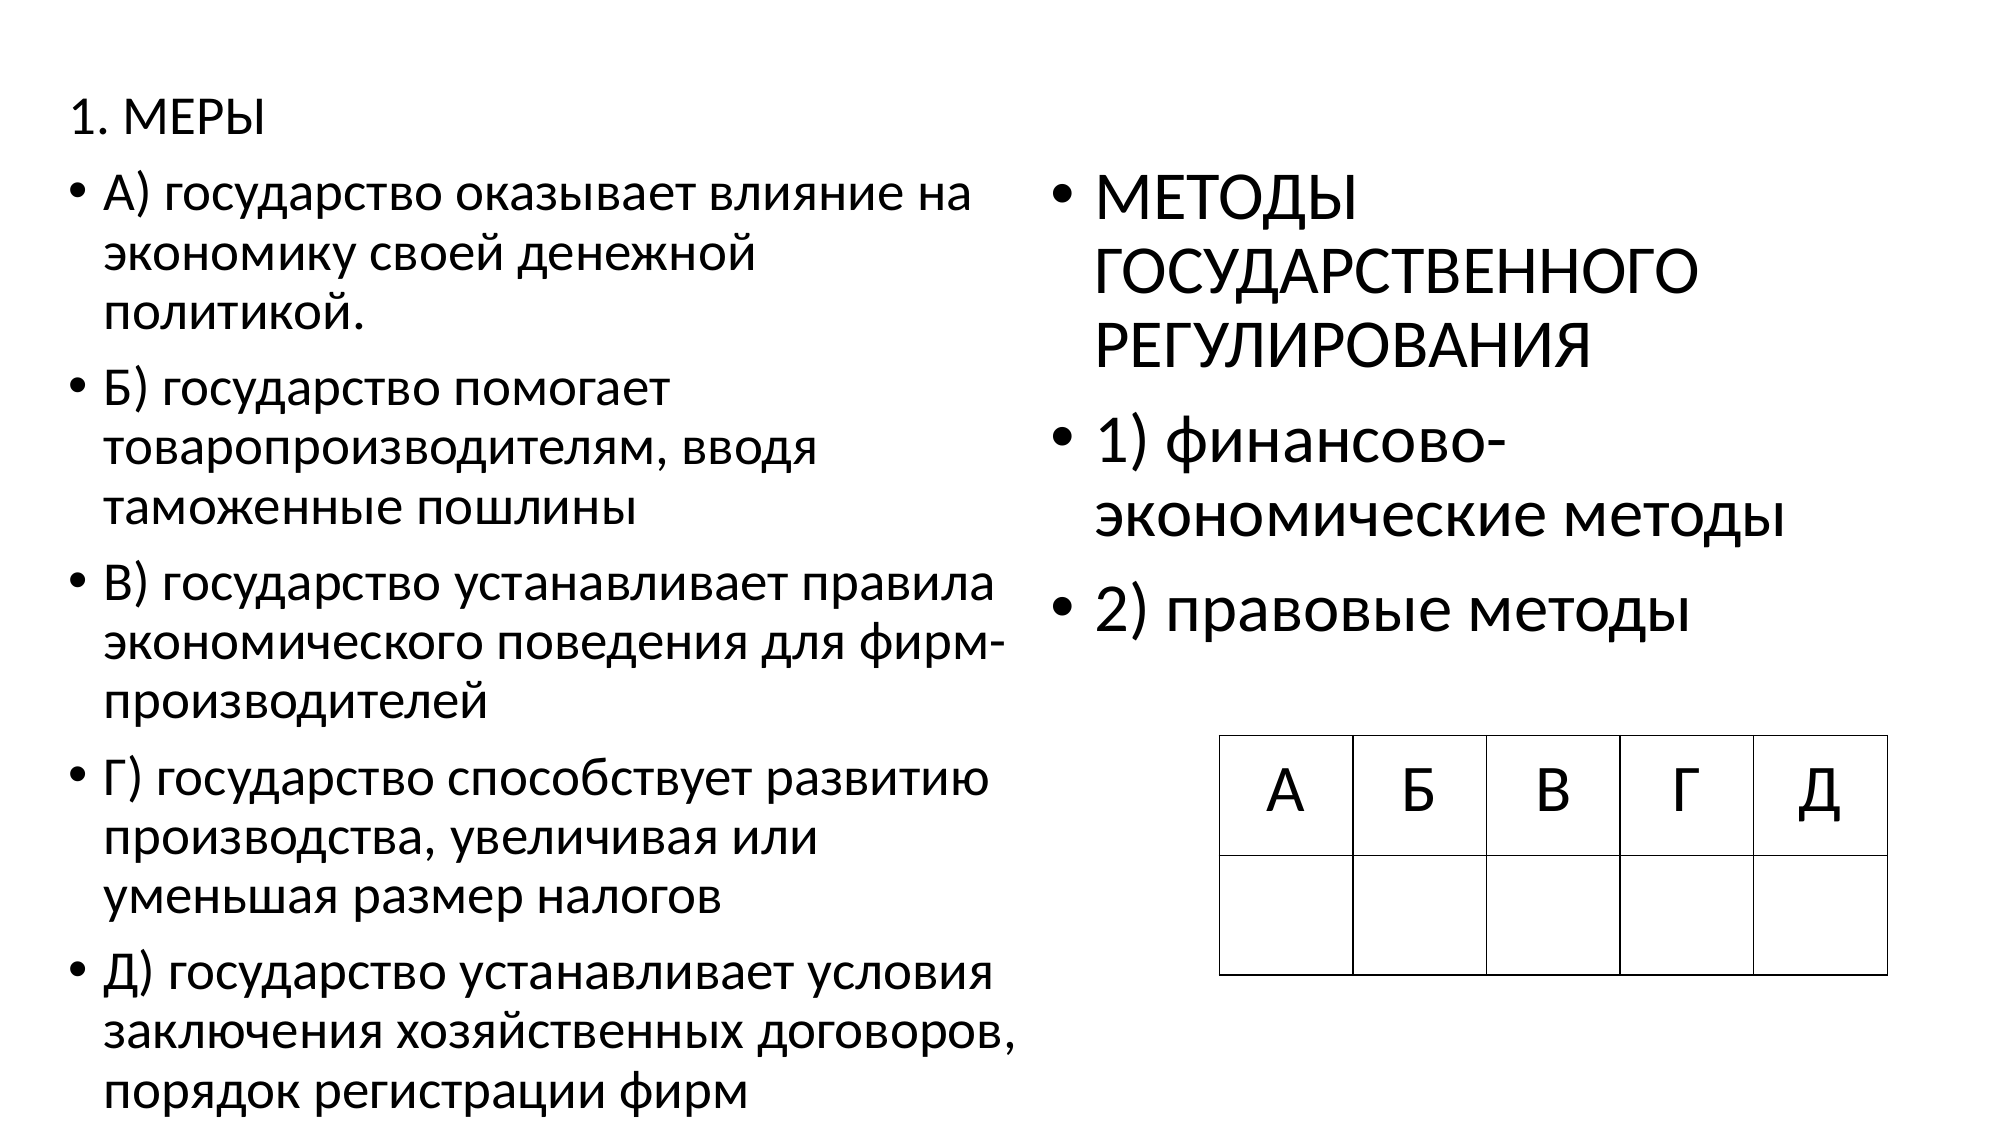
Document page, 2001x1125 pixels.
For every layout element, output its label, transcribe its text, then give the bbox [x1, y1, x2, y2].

table_cell [1220, 856, 1352, 974]
list 1. МЕРЫ А) государство оказывает влияние на экономику своей денежной политикой. Б) государство помогает товаропроизводителям, вводя таможенные пошлины В) государство устанавливает правила экономического поведения для фирм-производителей Г) государство способствует развитию производства, увеличивая или уменьшая размер налогов Д) государство устанавливает условия заключения хозяйственных договоров, порядок регистрации фирм [53, 79, 1036, 1125]
table_cell [1487, 856, 1619, 974]
table_cell [1354, 856, 1486, 974]
list МЕТОДЫ ГОСУДАРСТВЕННОГО РЕГУЛИРОВАНИЯ 1) финансово-экономические методы 2) правовые методы [1035, 152, 1863, 1014]
table_header В [1487, 736, 1619, 855]
table_header Д [1754, 736, 1887, 855]
table_cell [1621, 856, 1753, 974]
table_header Г [1621, 736, 1753, 855]
table_header А [1220, 736, 1352, 855]
table_header Б [1354, 736, 1486, 855]
table_cell [1754, 856, 1887, 974]
